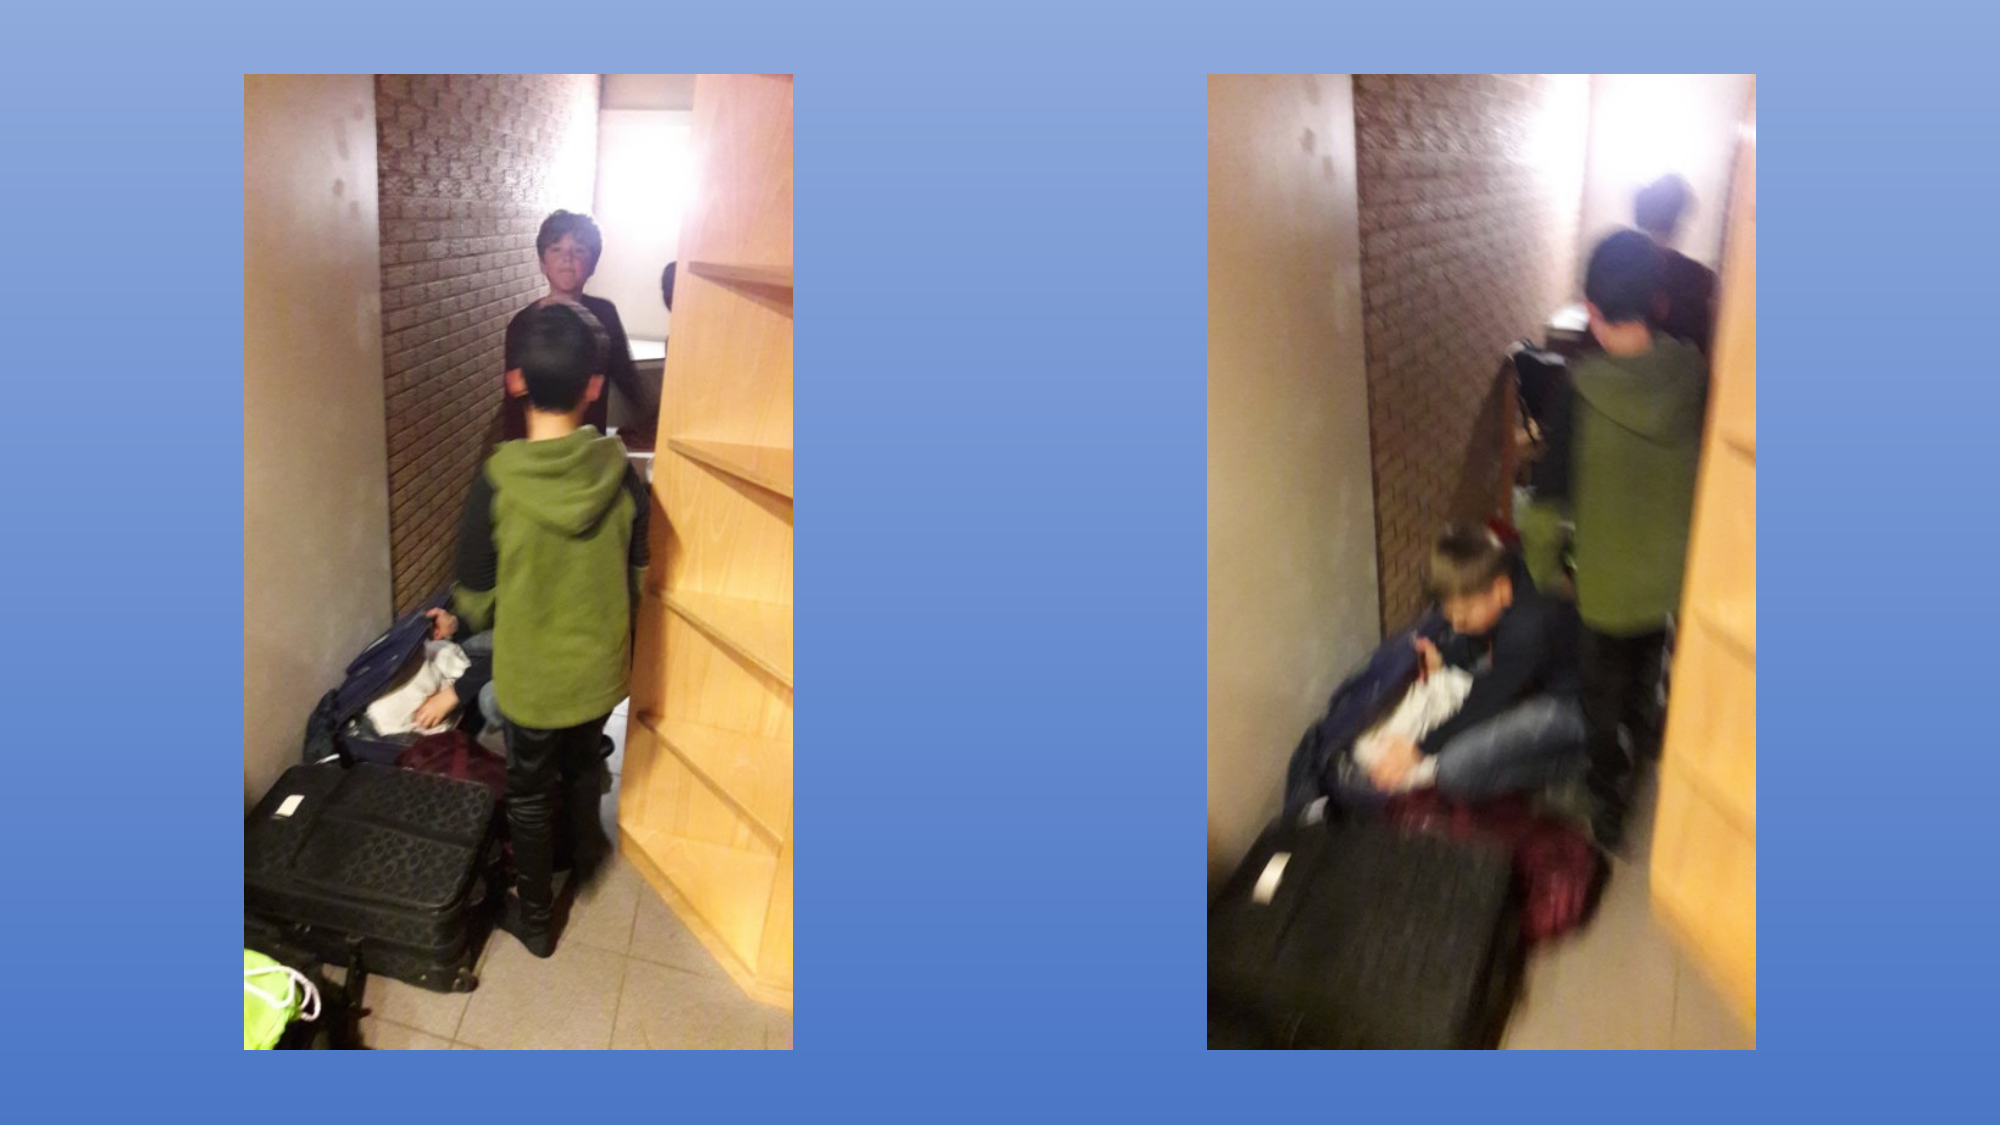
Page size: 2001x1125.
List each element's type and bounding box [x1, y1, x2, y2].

picture [244, 74, 793, 1050]
picture [1206, 74, 1756, 1050]
